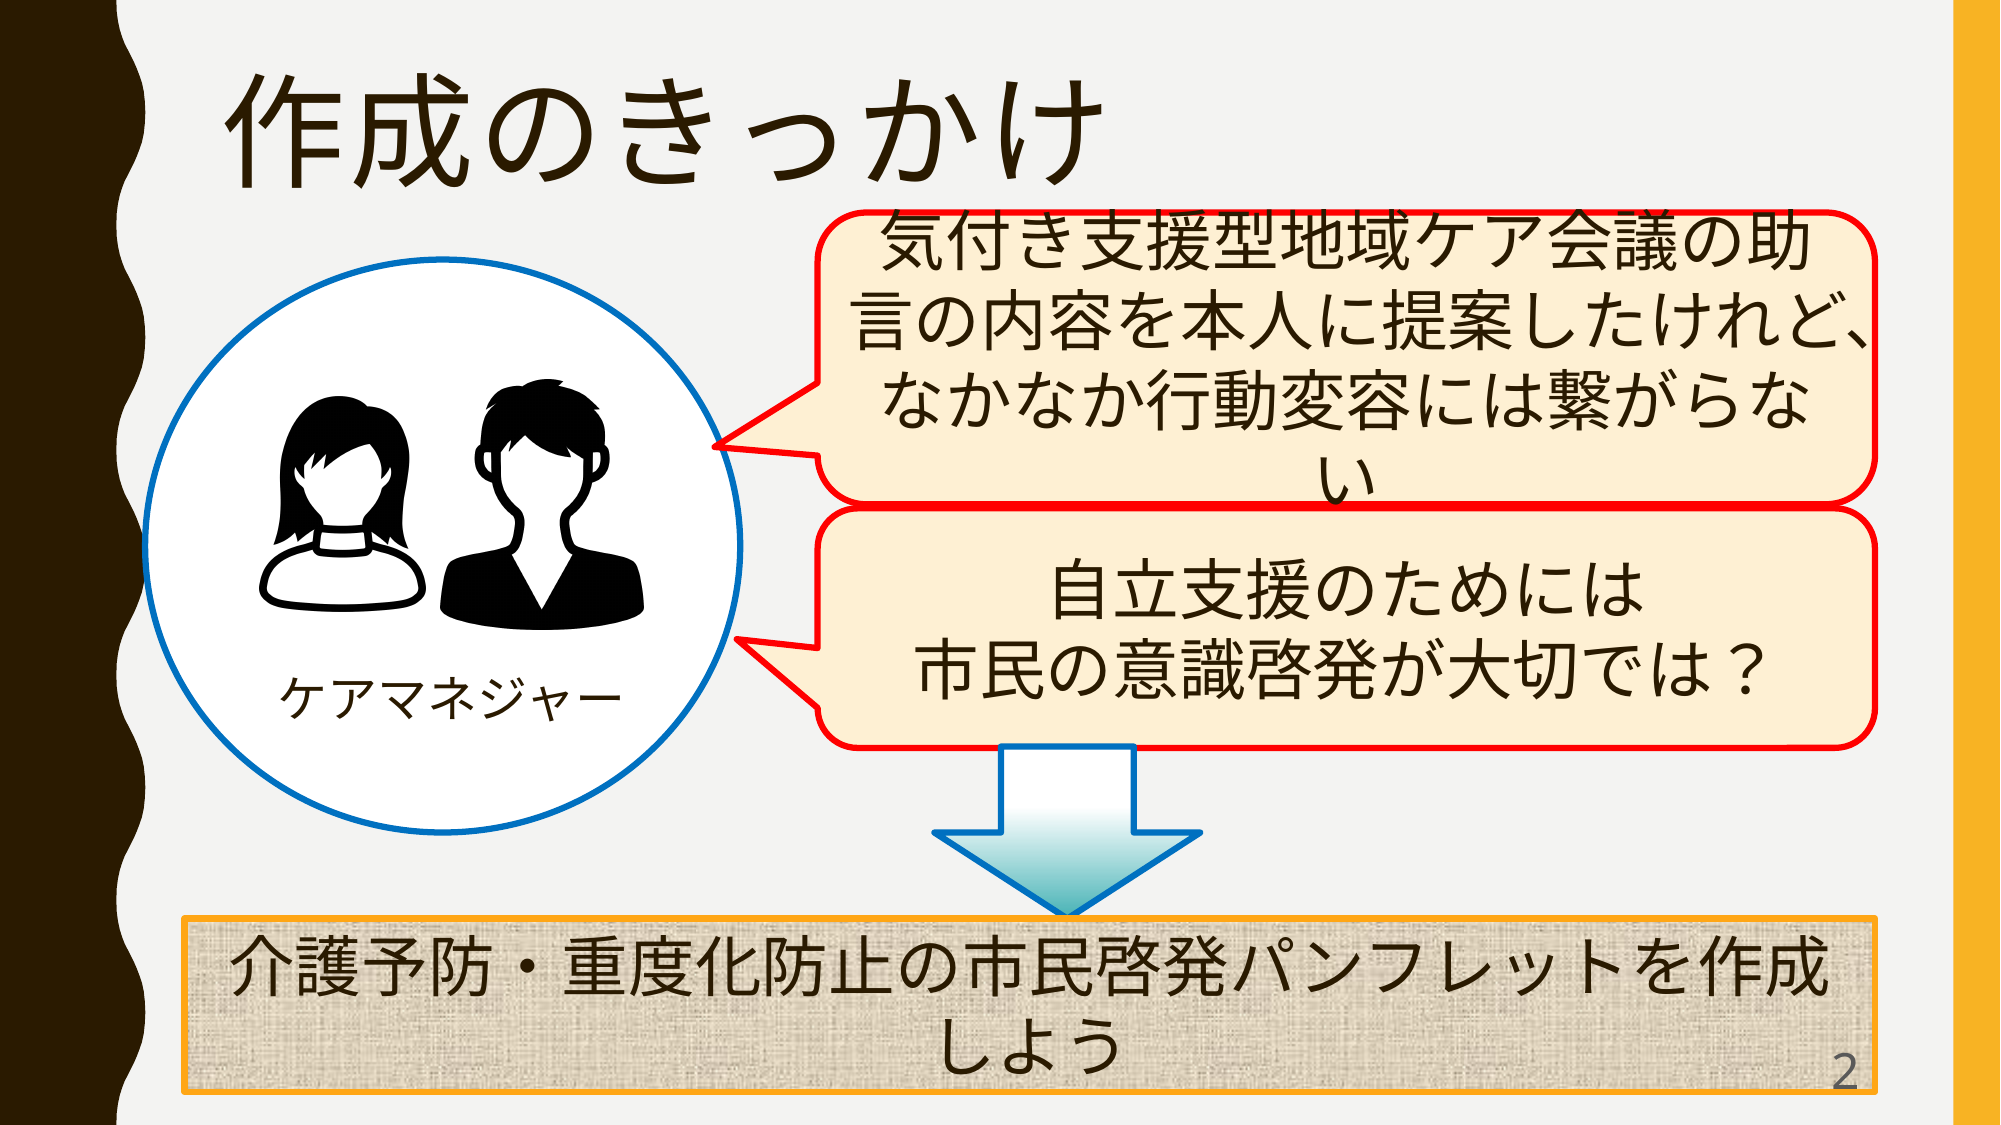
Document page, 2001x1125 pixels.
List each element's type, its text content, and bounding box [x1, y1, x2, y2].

text_box 気付き支援型地域ケア会議の助言の内容を本人に提案したけれど、 なかなか行動変容には繋がらない [713, 211, 1877, 506]
title 作成のきっかけ [205, 62, 1875, 308]
text_box [144, 308, 742, 834]
text_box ケアマネジャー [258, 648, 645, 746]
text_box [933, 745, 1202, 918]
slide_number 2 [1412, 1045, 1875, 1103]
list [440, 379, 644, 630]
text_box 介護予防・重度化防止の市民啓発パンフレットを作成しよう [183, 918, 1876, 1093]
picture [259, 396, 426, 612]
text_box 自立支援のためには 市民の意識啓発が大切では？ [735, 507, 1877, 749]
